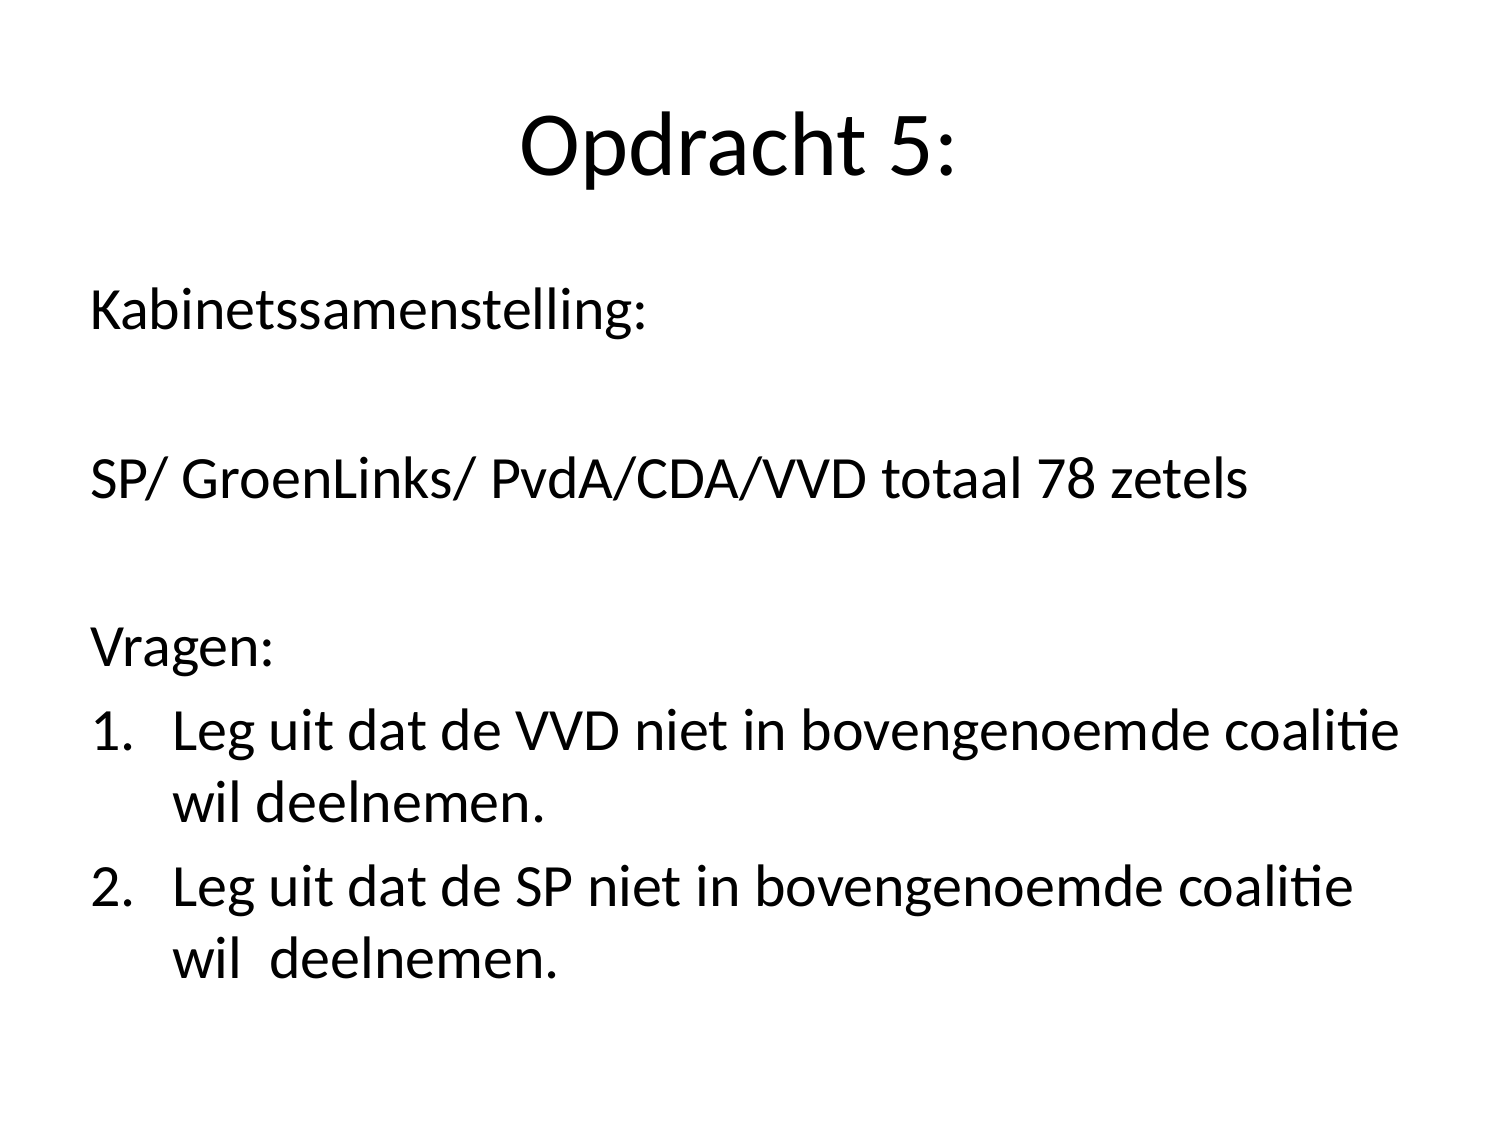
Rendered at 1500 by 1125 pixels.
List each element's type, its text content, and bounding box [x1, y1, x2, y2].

title Opdracht 5: [75, 45, 1425, 233]
list Kabinetssamenstelling: SP/ GroenLinks/ PvdA/CDA/VVD totaal 78 zetels Vragen: Leg uit dat de VVD niet in bovengenoemde coalitie wil deelnemen. Leg uit dat de SP niet in bovengenoemde coalitie wil deelnemen. [75, 262, 1425, 1005]
